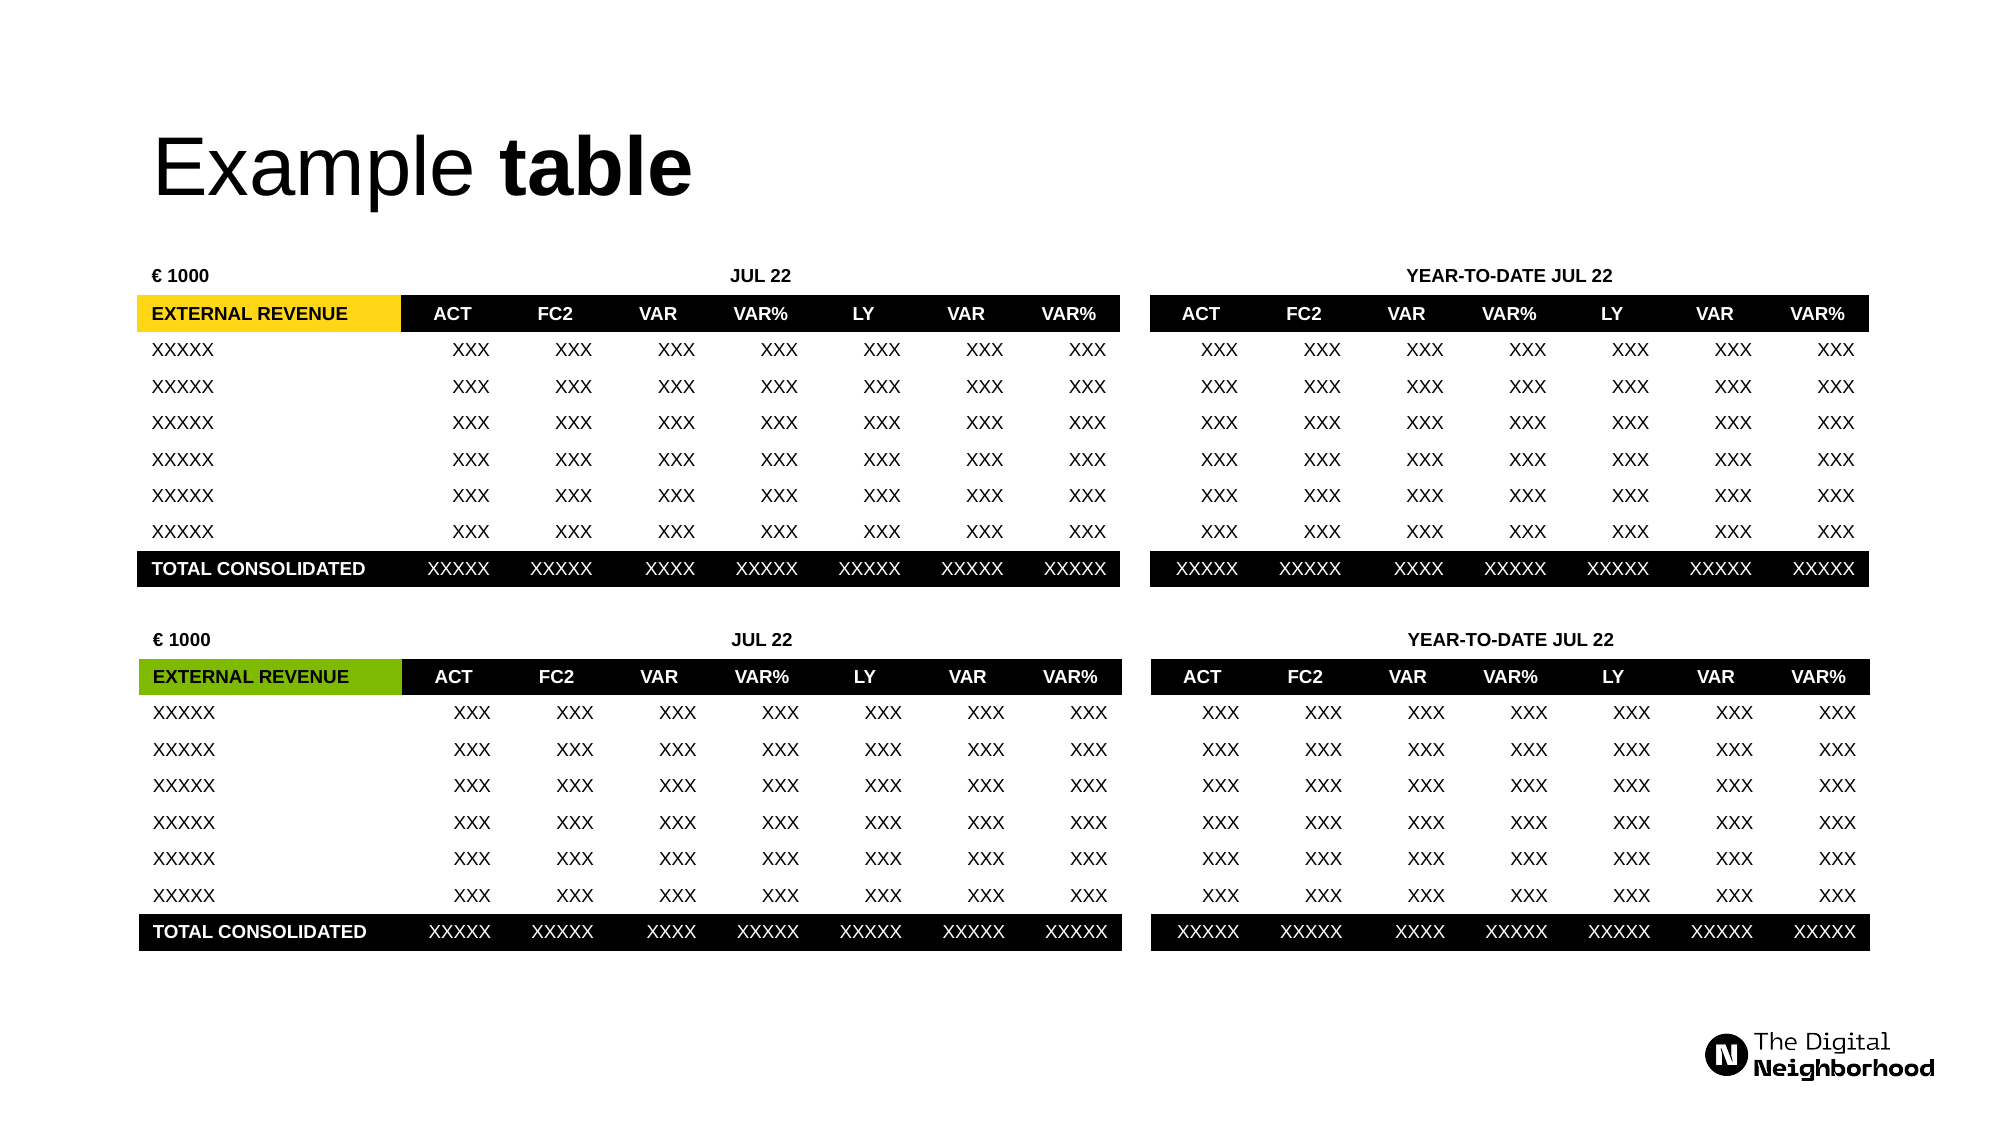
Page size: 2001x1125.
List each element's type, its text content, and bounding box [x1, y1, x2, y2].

table_cell XXX [916, 695, 1019, 732]
table_cell XXXXX [139, 841, 402, 878]
table_cell LY [812, 295, 915, 332]
table_cell XXXXX [1458, 551, 1561, 587]
table_cell XXX [1018, 478, 1120, 514]
table_cell XXX [1665, 878, 1768, 914]
table_cell XXXXX [139, 732, 402, 768]
table_cell XXX [504, 478, 607, 514]
table_cell XXX [709, 441, 812, 478]
table_cell XXX [1664, 368, 1766, 405]
table_cell VAR% [1018, 295, 1120, 332]
table_cell XXX [916, 805, 1019, 841]
table_cell XXX [1766, 332, 1869, 368]
table_cell XXXXX [1562, 914, 1665, 951]
table_cell XXXXX [915, 551, 1018, 587]
table_cell XXX [1561, 332, 1664, 368]
table_cell XXX [1150, 332, 1253, 368]
table_cell XXX [402, 841, 505, 878]
table_cell XXX [504, 514, 607, 551]
table_cell XXX [401, 332, 504, 368]
table_cell XXX [1151, 805, 1254, 841]
table_cell EXTERNAL REVENUE [137, 295, 401, 332]
table_cell XXX [505, 732, 608, 768]
table_cell XXX [916, 878, 1019, 914]
table_cell XXX [1150, 441, 1253, 478]
table_cell XXX [1253, 441, 1355, 478]
table_cell XXX [709, 332, 812, 368]
table_cell XXXXX [1561, 551, 1664, 587]
table_cell XXX [1664, 478, 1766, 514]
table_cell XXXXX [139, 878, 402, 914]
table_cell VAR [1664, 295, 1766, 332]
table_cell XXXXX [137, 478, 401, 514]
table_cell XXX [401, 514, 504, 551]
table_cell XXX [1253, 514, 1355, 551]
table_cell XXX [709, 368, 812, 405]
table_cell XXX [401, 405, 504, 441]
table_cell XXX [608, 878, 711, 914]
table_cell XXX [916, 768, 1019, 805]
table_cell XXX [1355, 368, 1458, 405]
table_cell XXX [812, 332, 915, 368]
table_cell XXX [915, 441, 1018, 478]
table_cell XXX [709, 405, 812, 441]
table_cell XXX [812, 514, 915, 551]
table_cell XXX [1664, 332, 1766, 368]
table_cell XXX [505, 841, 608, 878]
table_cell XXX [711, 878, 813, 914]
table_cell XXX [711, 695, 813, 732]
table_cell VAR% [1768, 659, 1870, 695]
table_cell XXX [1562, 768, 1665, 805]
table_cell XXX [1254, 695, 1356, 732]
table_cell XXX [1254, 878, 1356, 914]
table_cell XXX [711, 841, 813, 878]
table_cell XXX [1019, 732, 1122, 768]
table_cell XXX [1562, 695, 1665, 732]
table_cell XXX [1458, 478, 1561, 514]
table_cell XXX [812, 405, 915, 441]
table_cell XXX [1562, 841, 1665, 878]
table_header € 1000 [139, 621, 402, 659]
table_cell LY [1562, 659, 1665, 695]
table_cell XXXXX [137, 332, 401, 368]
table_cell XXX [504, 441, 607, 478]
table_cell XXX [1150, 405, 1253, 441]
table_cell XXX [1458, 514, 1561, 551]
table_cell XXX [608, 695, 711, 732]
table_cell XXXXX [1019, 914, 1122, 951]
table_cell XXX [1768, 805, 1870, 841]
table_cell XXX [812, 441, 915, 478]
table_cell ACT [1150, 295, 1253, 332]
table_cell XXXXX [812, 551, 915, 587]
table_cell XXX [1150, 514, 1253, 551]
title Example table [137, 104, 1464, 232]
table_cell XXX [505, 768, 608, 805]
table_cell XXX [607, 368, 709, 405]
table_cell XXX [812, 368, 915, 405]
table_cell XXX [1150, 478, 1253, 514]
table_cell XXX [608, 805, 711, 841]
table_cell XXXXX [137, 441, 401, 478]
table_cell XXXXX [401, 551, 504, 587]
table_cell XXXXX [505, 914, 608, 951]
table_cell XXX [607, 514, 709, 551]
table_cell XXX [1766, 514, 1869, 551]
table_cell VAR [916, 659, 1019, 695]
table_cell XXX [402, 695, 505, 732]
table_cell XXX [915, 405, 1018, 441]
table_cell VAR [1355, 295, 1458, 332]
table_cell XXX [1356, 695, 1459, 732]
table_cell XXX [1768, 695, 1870, 732]
table_cell XXXXX [139, 805, 402, 841]
table_cell XXX [402, 732, 505, 768]
table_cell XXX [505, 878, 608, 914]
table_cell XXXX [1356, 914, 1459, 951]
table_cell XXX [1253, 478, 1355, 514]
table_cell XXX [1018, 514, 1120, 551]
table_cell XXXXX [137, 514, 401, 551]
table_cell VAR% [709, 295, 812, 332]
table_cell TOTAL CONSOLIDATED [139, 914, 402, 951]
table_cell VAR [1665, 659, 1768, 695]
table_cell XXX [1019, 878, 1122, 914]
table_cell XXXXX [504, 551, 607, 587]
table_cell VAR [608, 659, 711, 695]
table_cell XXX [1018, 368, 1120, 405]
table_cell ACT [401, 295, 504, 332]
table_cell XXX [813, 841, 916, 878]
table_cell XXX [608, 732, 711, 768]
table_header € 1000 [137, 257, 401, 295]
table_cell XXXXX [916, 914, 1019, 951]
table_cell XXX [608, 841, 711, 878]
table_cell XXXXX [1664, 551, 1766, 587]
table_cell XXXXX [1254, 914, 1356, 951]
table_cell XXX [1766, 441, 1869, 478]
table_cell XXXX [607, 551, 709, 587]
table_header YEAR-TO-DATE JUL 22 [1150, 257, 1869, 295]
table_cell XXXXX [1253, 551, 1355, 587]
table_cell XXX [1768, 878, 1870, 914]
table_cell XXX [1562, 805, 1665, 841]
table_cell XXX [813, 732, 916, 768]
table_cell XXX [915, 332, 1018, 368]
table_cell XXX [505, 805, 608, 841]
table_cell XXXXX [813, 914, 916, 951]
table_cell XXX [1665, 695, 1768, 732]
table_cell XXXXX [1459, 914, 1562, 951]
table_cell LY [1561, 295, 1664, 332]
table_cell XXX [1459, 841, 1562, 878]
table_cell XXX [1019, 841, 1122, 878]
table_cell XXX [1018, 441, 1120, 478]
table_cell XXX [1254, 841, 1356, 878]
table_cell VAR% [1766, 295, 1869, 332]
table_cell XXXXX [1766, 551, 1869, 587]
table_cell XXX [1561, 405, 1664, 441]
table_cell XXX [1458, 368, 1561, 405]
table_cell XXX [1254, 805, 1356, 841]
table_cell XXX [709, 514, 812, 551]
table_cell XXX [1561, 441, 1664, 478]
table_cell XXX [608, 768, 711, 805]
table_cell XXX [813, 768, 916, 805]
table_cell XXX [1150, 368, 1253, 405]
table_cell XXXX [1355, 551, 1458, 587]
table_cell XXX [813, 805, 916, 841]
table_cell XXXXX [1151, 914, 1254, 951]
table_cell XXX [1768, 841, 1870, 878]
table_cell XXX [1356, 805, 1459, 841]
table_cell XXX [812, 478, 915, 514]
table_cell XXX [1253, 405, 1355, 441]
table_cell XXX [1766, 368, 1869, 405]
table_cell ACT [1151, 659, 1254, 695]
table_cell XXX [1459, 768, 1562, 805]
table_cell XXX [607, 405, 709, 441]
table_cell XXX [504, 332, 607, 368]
table_cell XXX [1019, 768, 1122, 805]
table_cell XXX [1562, 732, 1665, 768]
table_cell XXX [1355, 441, 1458, 478]
table_cell XXX [1766, 478, 1869, 514]
table_cell XXX [1019, 695, 1122, 732]
table_cell XXX [1665, 732, 1768, 768]
table_cell XXX [1254, 768, 1356, 805]
table_cell XXX [1459, 695, 1562, 732]
table_cell XXXXX [137, 368, 401, 405]
table_cell XXX [915, 478, 1018, 514]
table_cell XXX [1561, 368, 1664, 405]
table_cell XXXXX [1150, 551, 1253, 587]
table_cell XXX [1665, 768, 1768, 805]
table_cell XXXXX [1768, 914, 1870, 951]
table_cell XXX [1459, 878, 1562, 914]
table_cell FC2 [505, 659, 608, 695]
table_cell XXX [1561, 478, 1664, 514]
table_cell XXX [1018, 332, 1120, 368]
table_cell XXX [1459, 805, 1562, 841]
table_cell XXXXX [1018, 551, 1120, 587]
table_cell XXX [1664, 405, 1766, 441]
table_cell XXX [1151, 768, 1254, 805]
table_cell XXX [1458, 441, 1561, 478]
table_cell VAR [1356, 659, 1459, 695]
table_cell XXX [1356, 768, 1459, 805]
table_cell XXX [813, 878, 916, 914]
table_cell XXX [1766, 405, 1869, 441]
table_cell XXX [1355, 514, 1458, 551]
table_cell XXX [709, 478, 812, 514]
table_cell XXX [504, 405, 607, 441]
table_cell XXX [1459, 732, 1562, 768]
table_cell XXX [504, 368, 607, 405]
table_cell XXX [1356, 878, 1459, 914]
table_cell VAR% [1459, 659, 1562, 695]
table_header YEAR-TO-DATE JUL 22 [1151, 621, 1870, 659]
table_cell XXXXX [1665, 914, 1768, 951]
table_cell XXX [401, 368, 504, 405]
table_cell XXX [1151, 732, 1254, 768]
table_cell XXX [1151, 878, 1254, 914]
table_header JUL 22 [401, 257, 1120, 295]
table_cell FC2 [1254, 659, 1356, 695]
table_cell XXXXX [137, 405, 401, 441]
table_cell XXX [1253, 332, 1355, 368]
table_cell VAR% [1458, 295, 1561, 332]
table_cell XXX [402, 878, 505, 914]
table_cell XXX [402, 805, 505, 841]
table_cell XXX [607, 478, 709, 514]
table_cell XXX [402, 768, 505, 805]
table_cell XXXX [608, 914, 711, 951]
table_cell XXX [1664, 514, 1766, 551]
table_cell XXX [916, 732, 1019, 768]
table_cell XXX [1356, 841, 1459, 878]
table_cell XXX [1768, 732, 1870, 768]
table_cell XXX [401, 478, 504, 514]
table_cell XXX [1665, 841, 1768, 878]
table_cell XXX [1355, 332, 1458, 368]
table_cell XXX [711, 732, 813, 768]
table_cell XXX [1019, 805, 1122, 841]
table_cell XXX [1253, 368, 1355, 405]
table_cell XXX [711, 805, 813, 841]
table_cell EXTERNAL REVENUE [139, 659, 402, 695]
table_cell XXXXX [402, 914, 505, 951]
table_cell XXX [505, 695, 608, 732]
table_cell XXX [1356, 732, 1459, 768]
table_cell XXX [1151, 841, 1254, 878]
table_cell XXX [1665, 805, 1768, 841]
table_cell VAR [607, 295, 709, 332]
table_cell XXX [916, 841, 1019, 878]
table_cell VAR% [1019, 659, 1122, 695]
table_cell XXXXX [139, 768, 402, 805]
table_cell XXX [607, 441, 709, 478]
table_header JUL 22 [402, 621, 1122, 659]
table_cell XXX [1458, 332, 1561, 368]
table_cell XXX [915, 368, 1018, 405]
table_cell XXX [813, 695, 916, 732]
table_cell XXXXX [711, 914, 813, 951]
table_cell XXX [1768, 768, 1870, 805]
table_cell FC2 [1253, 295, 1355, 332]
table_cell XXX [711, 768, 813, 805]
table_cell LY [813, 659, 916, 695]
table_cell XXXXX [709, 551, 812, 587]
table_cell XXXXX [139, 695, 402, 732]
table_cell XXX [1664, 441, 1766, 478]
table_cell XXX [401, 441, 504, 478]
table_cell VAR% [711, 659, 813, 695]
table_cell XXX [1458, 405, 1561, 441]
table_cell XXX [1562, 878, 1665, 914]
table_cell XXX [1355, 405, 1458, 441]
table_cell XXX [915, 514, 1018, 551]
table_cell XXX [607, 332, 709, 368]
table_cell XXX [1018, 405, 1120, 441]
table_cell TOTAL CONSOLIDATED [137, 551, 401, 587]
table_cell FC2 [504, 295, 607, 332]
picture [1705, 1032, 1934, 1081]
table_cell XXX [1561, 514, 1664, 551]
table_cell XXX [1151, 695, 1254, 732]
table_cell XXX [1355, 478, 1458, 514]
table_cell ACT [402, 659, 505, 695]
table_cell VAR [915, 295, 1018, 332]
table_cell XXX [1254, 732, 1356, 768]
